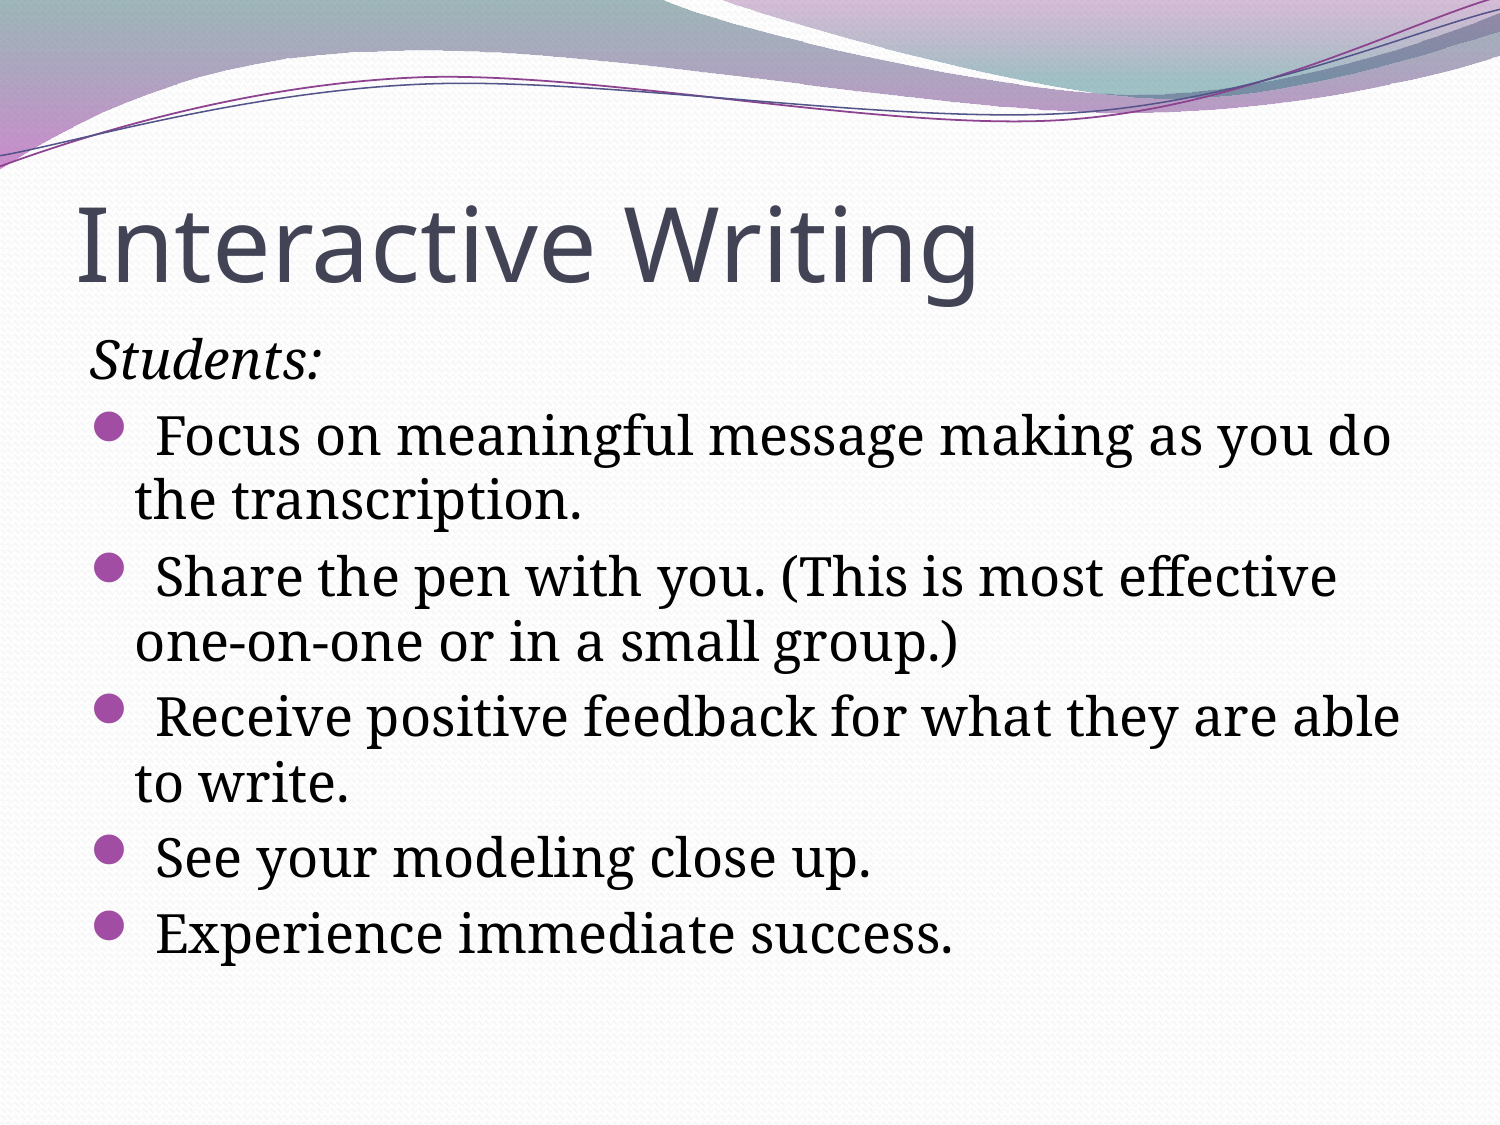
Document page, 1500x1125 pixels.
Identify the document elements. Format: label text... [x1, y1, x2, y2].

list Students: Focus on meaningful message making as you do the transcription. Share the pen with you. (This is most effective one-on-one or in a small group.) Receive positive feedback for what they are able to write. See your modeling close up. Experience immediate success. [75, 317, 1425, 1038]
title Interactive Writing [75, 115, 1425, 303]
